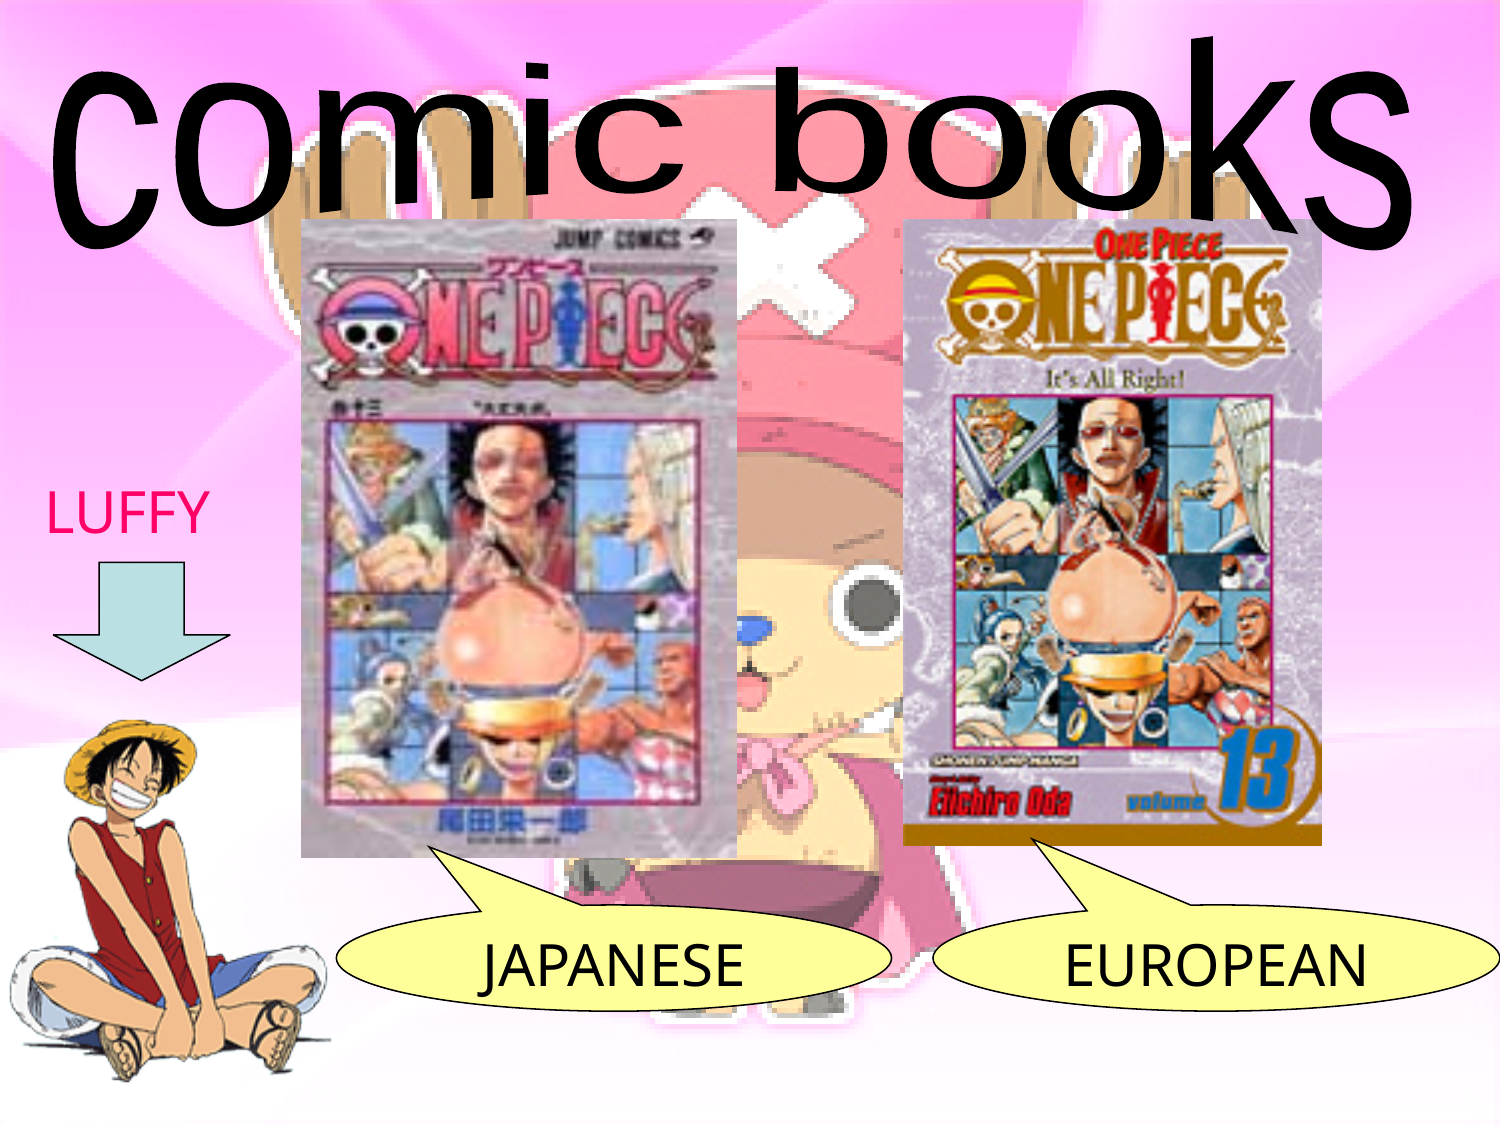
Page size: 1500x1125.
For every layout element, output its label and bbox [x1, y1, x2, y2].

list [903, 219, 1322, 847]
list [300, 219, 738, 858]
picture [0, 0, 1500, 1125]
